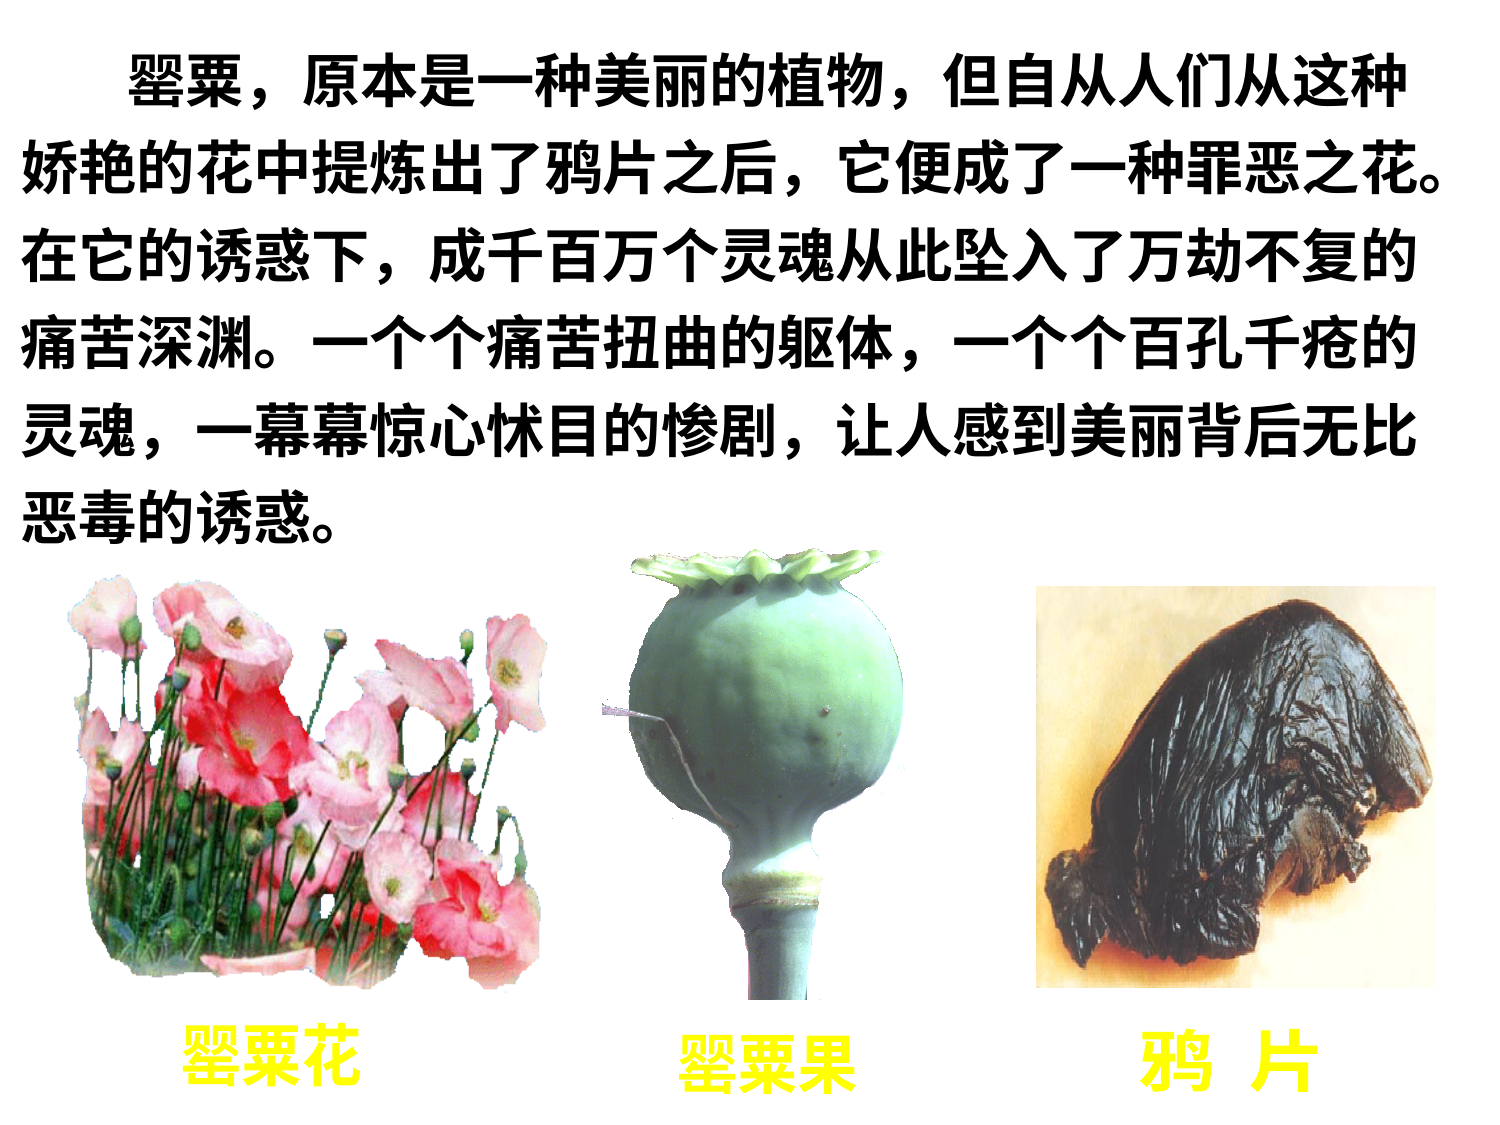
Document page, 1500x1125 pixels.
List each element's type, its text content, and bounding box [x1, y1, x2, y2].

picture [602, 527, 916, 1000]
picture [53, 568, 562, 1012]
picture [1036, 586, 1436, 988]
text_box 罂粟，原本是一种美丽的植物，但自从人们从这种 娇艳的花中提炼出了鸦片之后，它便成了一种罪恶之花。 在它的诱惑下，成千百万个灵魂从此坠入了万劫不复的 痛苦深渊。一个个痛苦扭曲的躯体，一个个百孔千疮的 灵魂，一幕幕惊心怵目的惨剧，让人感到美丽背后无比 恶毒的诱惑。 [5, 18, 1500, 559]
